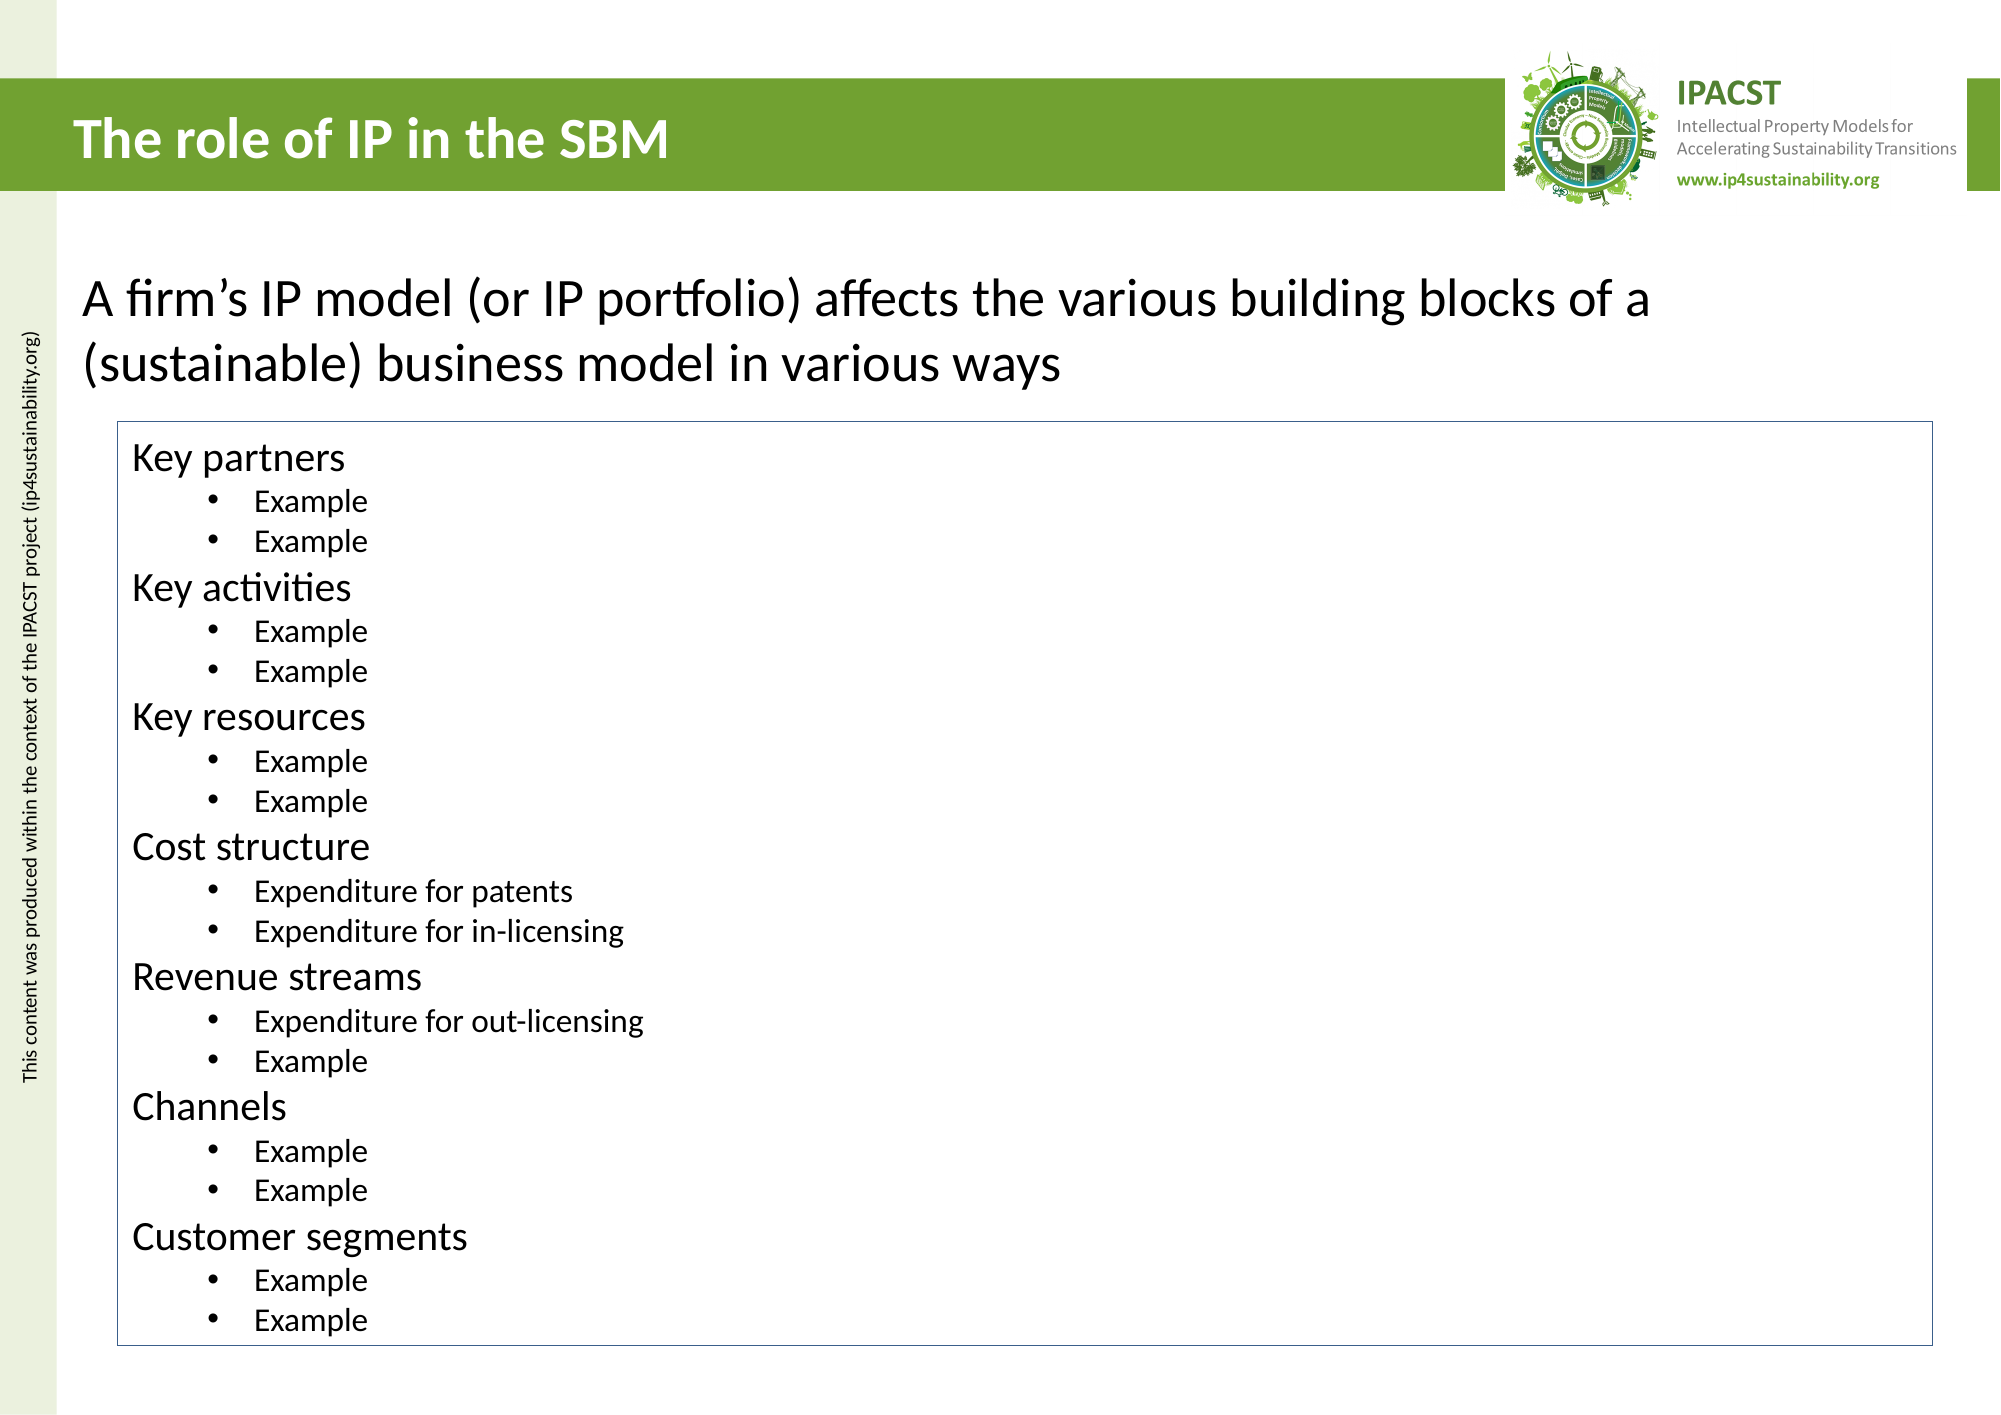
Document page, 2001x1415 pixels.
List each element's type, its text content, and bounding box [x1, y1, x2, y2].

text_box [0, 43, 2000, 216]
text_box A firm’s IP model (or IP portfolio) affects the various building blocks of a (sustainable) business model in various ways [67, 254, 1883, 400]
text_box Key partners Example Example Key activities Example Example Key resources Example Example Cost structure Expenditure for patents Expenditure for in-licensing Revenue streams Expenditure for out-licensing Example Channels Example Example Customer segments Example Example [117, 421, 1933, 1346]
